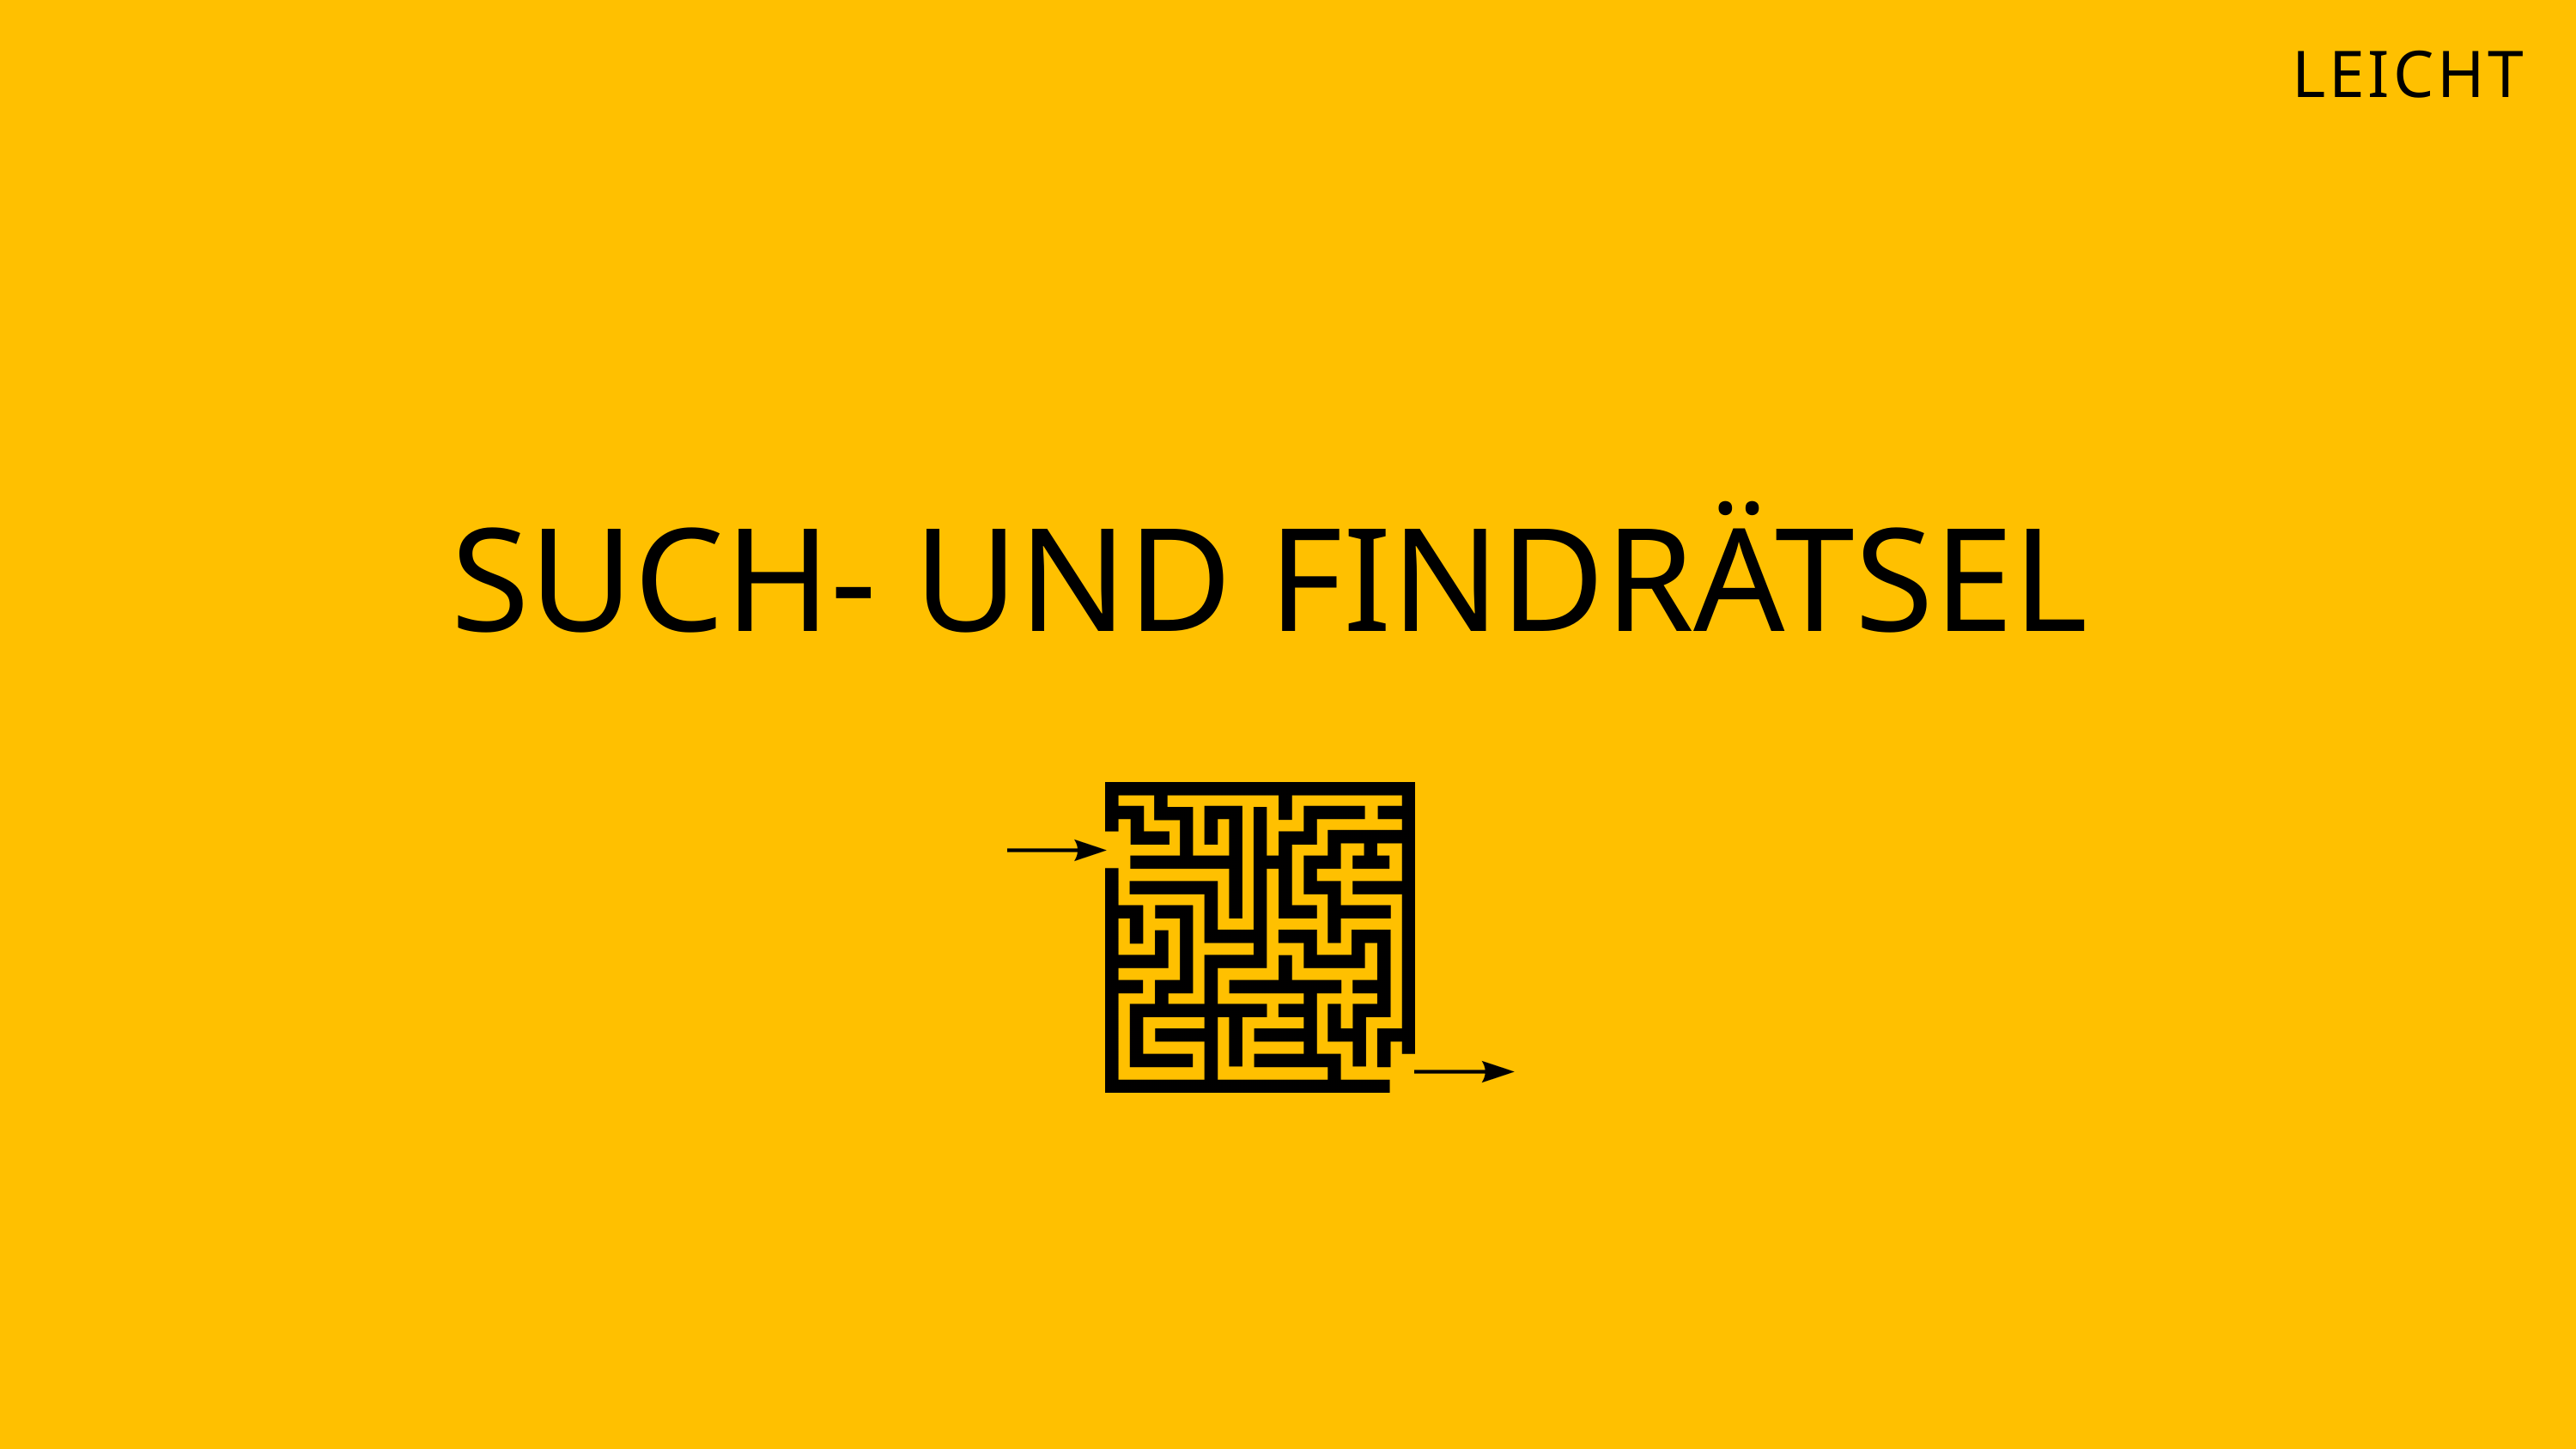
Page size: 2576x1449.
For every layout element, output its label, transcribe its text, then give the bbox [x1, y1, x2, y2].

text_box LEICHT [2292, 39, 2570, 111]
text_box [1007, 782, 1515, 1093]
text_box SUCH- UND FINDRÄTSEL [451, 516, 2125, 660]
